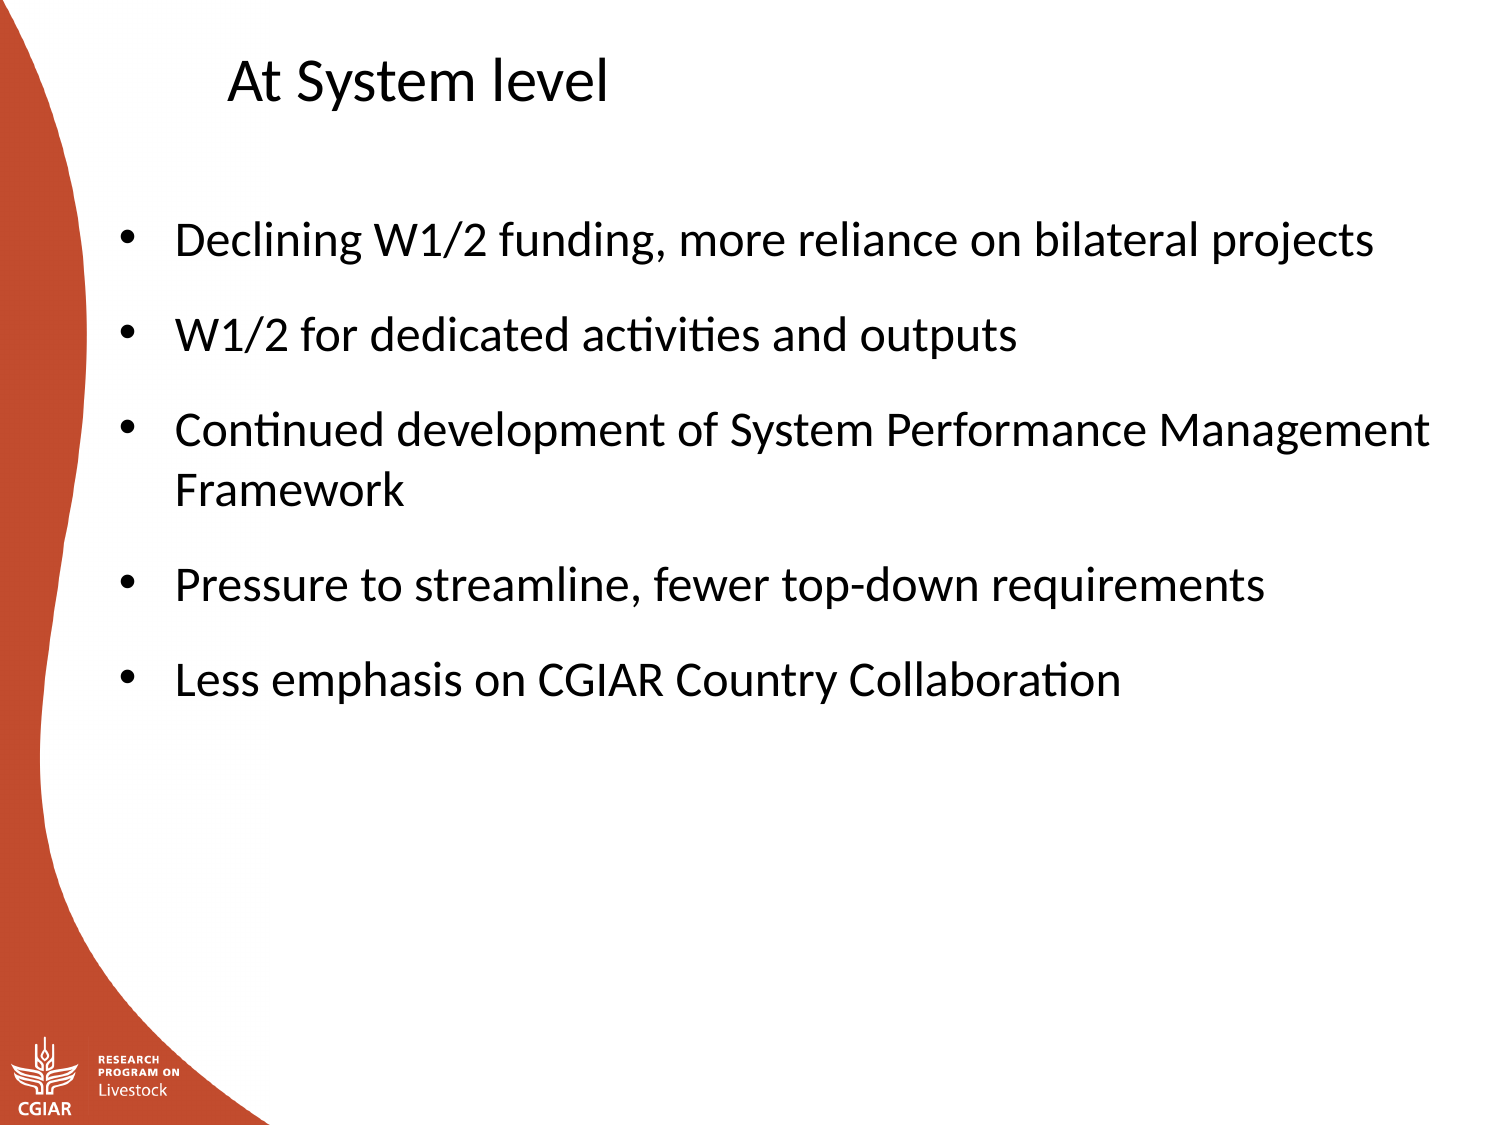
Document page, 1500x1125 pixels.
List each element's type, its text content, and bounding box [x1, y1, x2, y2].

picture [0, 0, 270, 1125]
list At System level [212, 31, 1450, 198]
list Declining W1/2 funding, more reliance on bilateral projects W1/2 for dedicated activities and outputs Continued development of System Performance Management Framework Pressure to streamline, fewer top-down requirements Less emphasis on CGIAR Country Collaboration [103, 198, 1475, 451]
